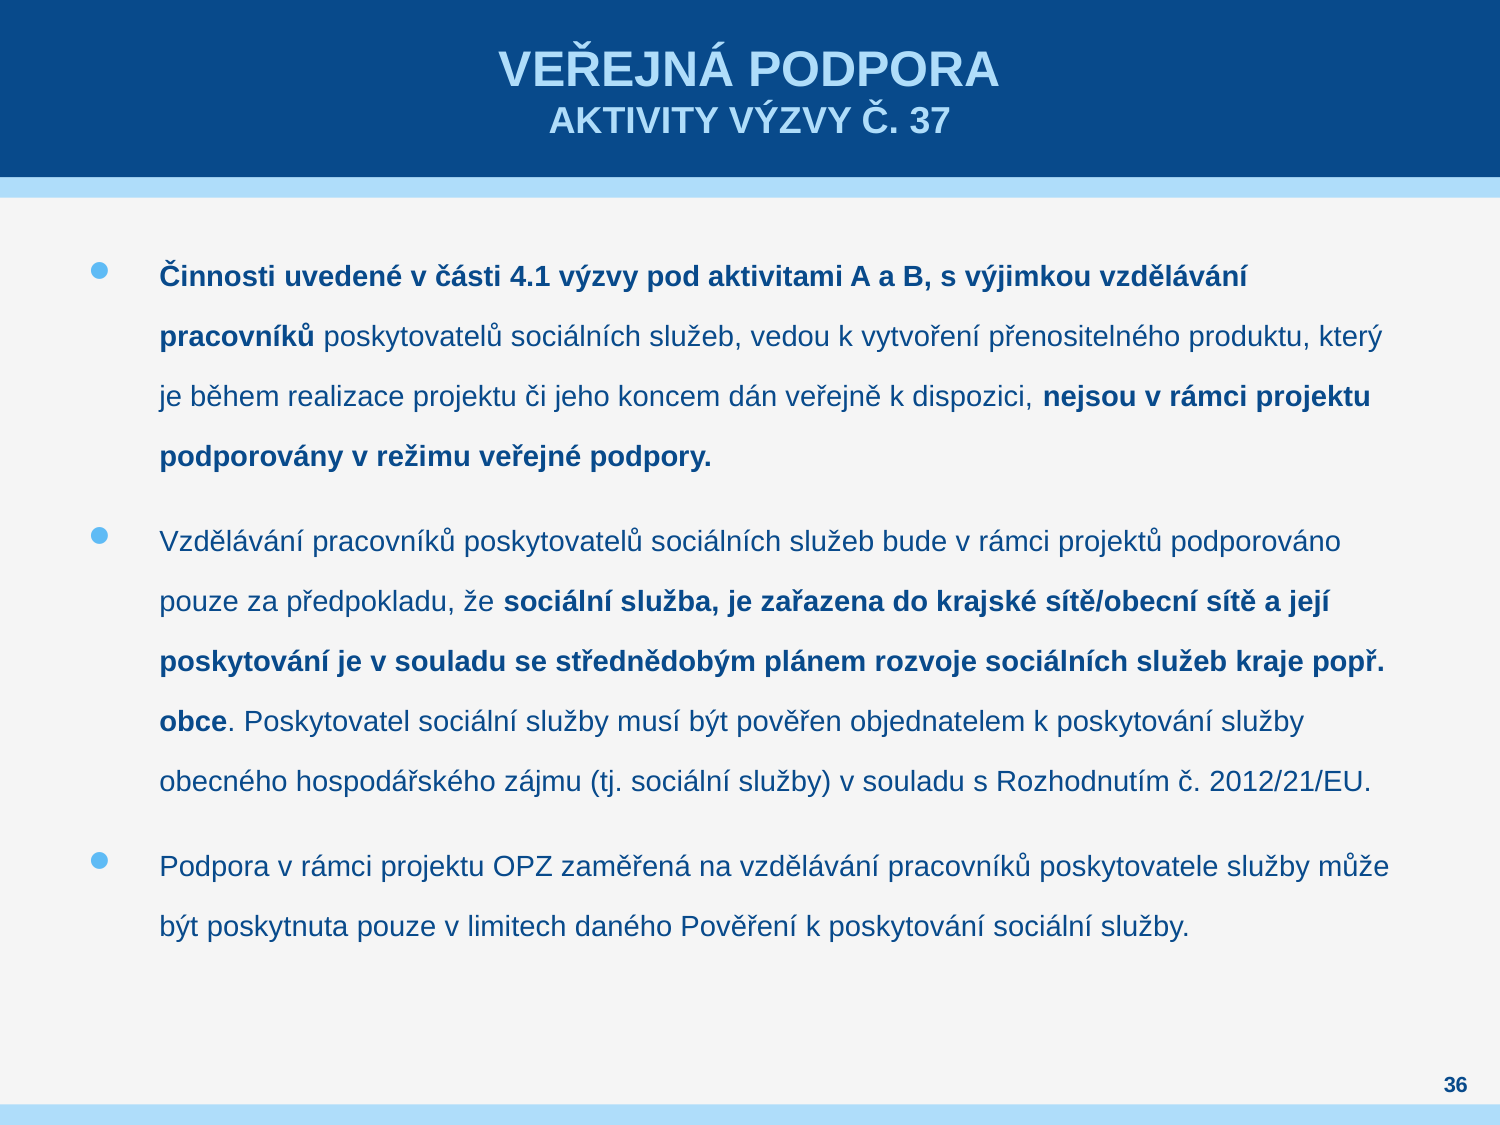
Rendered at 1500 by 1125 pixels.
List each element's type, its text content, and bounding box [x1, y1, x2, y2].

title Veřejná podpora aktivity výzvy č. 37 [59, 0, 1441, 178]
slide_number 36 [1417, 1068, 1495, 1099]
list Činnosti uvedené v části 4.1 výzvy pod aktivitami A a B, s výjimkou vzdělávání pracovníků poskytovatelů sociálních služeb, vedou k vytvoření přenositelného produktu, který je během realizace projektu či jeho koncem dán veřejně k dispozici, nejsou v rámci projektu podporovány v režimu veřejné podpory. Vzdělávání pracovníků poskytovatelů sociálních služeb bude v rámci projektů podporováno pouze za předpokladu, že sociální služba, je zařazena do krajské sítě/obecní sítě a její poskytování je v souladu se střednědobým plánem rozvoje sociálních služeb kraje popř. obce. Poskytovatel sociální služby musí být pověřen objednatelem k poskytování služby obecného hospodářského zájmu (tj. sociální služby) v souladu s Rozhodnutím č. 2012/21/EU. Podpora v rámci projektu OPZ zaměřená na vzdělávání pracovníků poskytovatele služby může být poskytnuta pouze v limitech daného Pověření k poskytování sociální služby. [88, 231, 1412, 1004]
